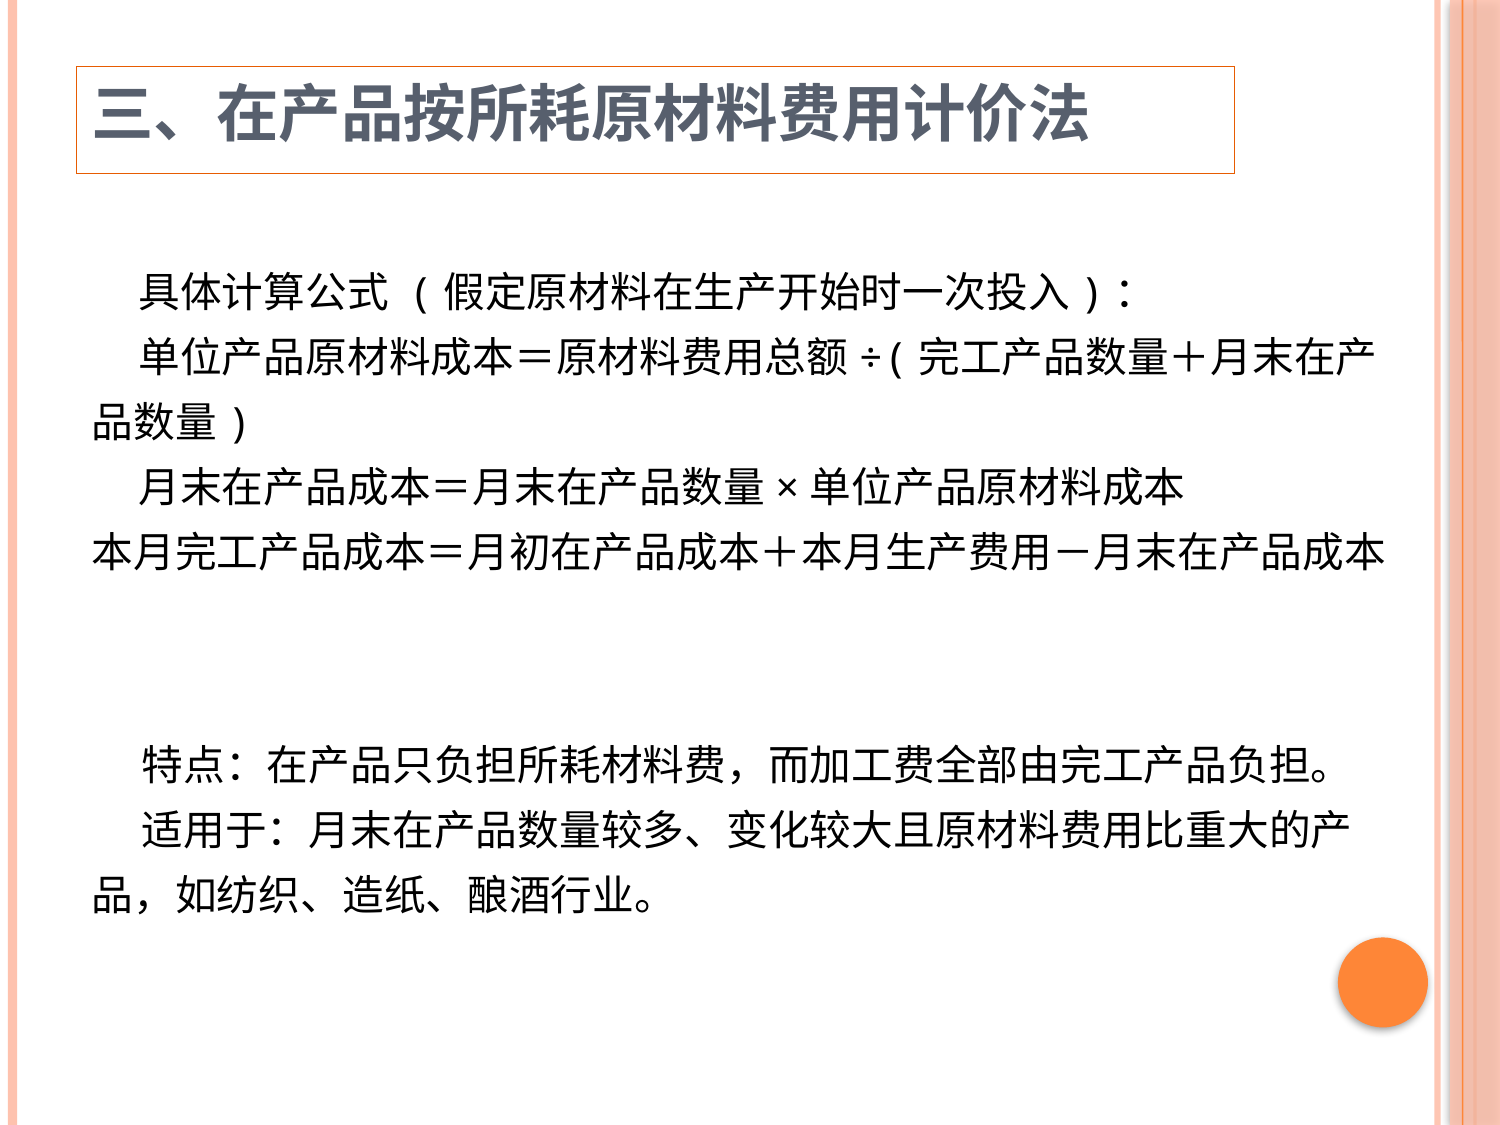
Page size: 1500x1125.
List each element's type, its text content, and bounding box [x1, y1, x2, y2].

text_box 特点：在产品只负担所耗材料费，而加工费全部由完工产品负担。 适用于：月末在产品数量较多、变化较大且原材料费用比重大的产品，如纺织、造纸、酿酒行业。 [76, 716, 1377, 927]
text_box 具体计算公式 (假定原材料在生产开始时一次投入)： 单位产品原材料成本＝原材料费用总额÷(完工产品数量＋月末在产品数量) 月末在产品成本＝月末在产品数量×单位产品原材料成本 本月完工产品成本＝月初在产品成本＋本月生产费用－月末在产品成本 [76, 243, 1424, 584]
text_box 三、在产品按所耗原材料费用计价法 [76, 66, 1235, 174]
